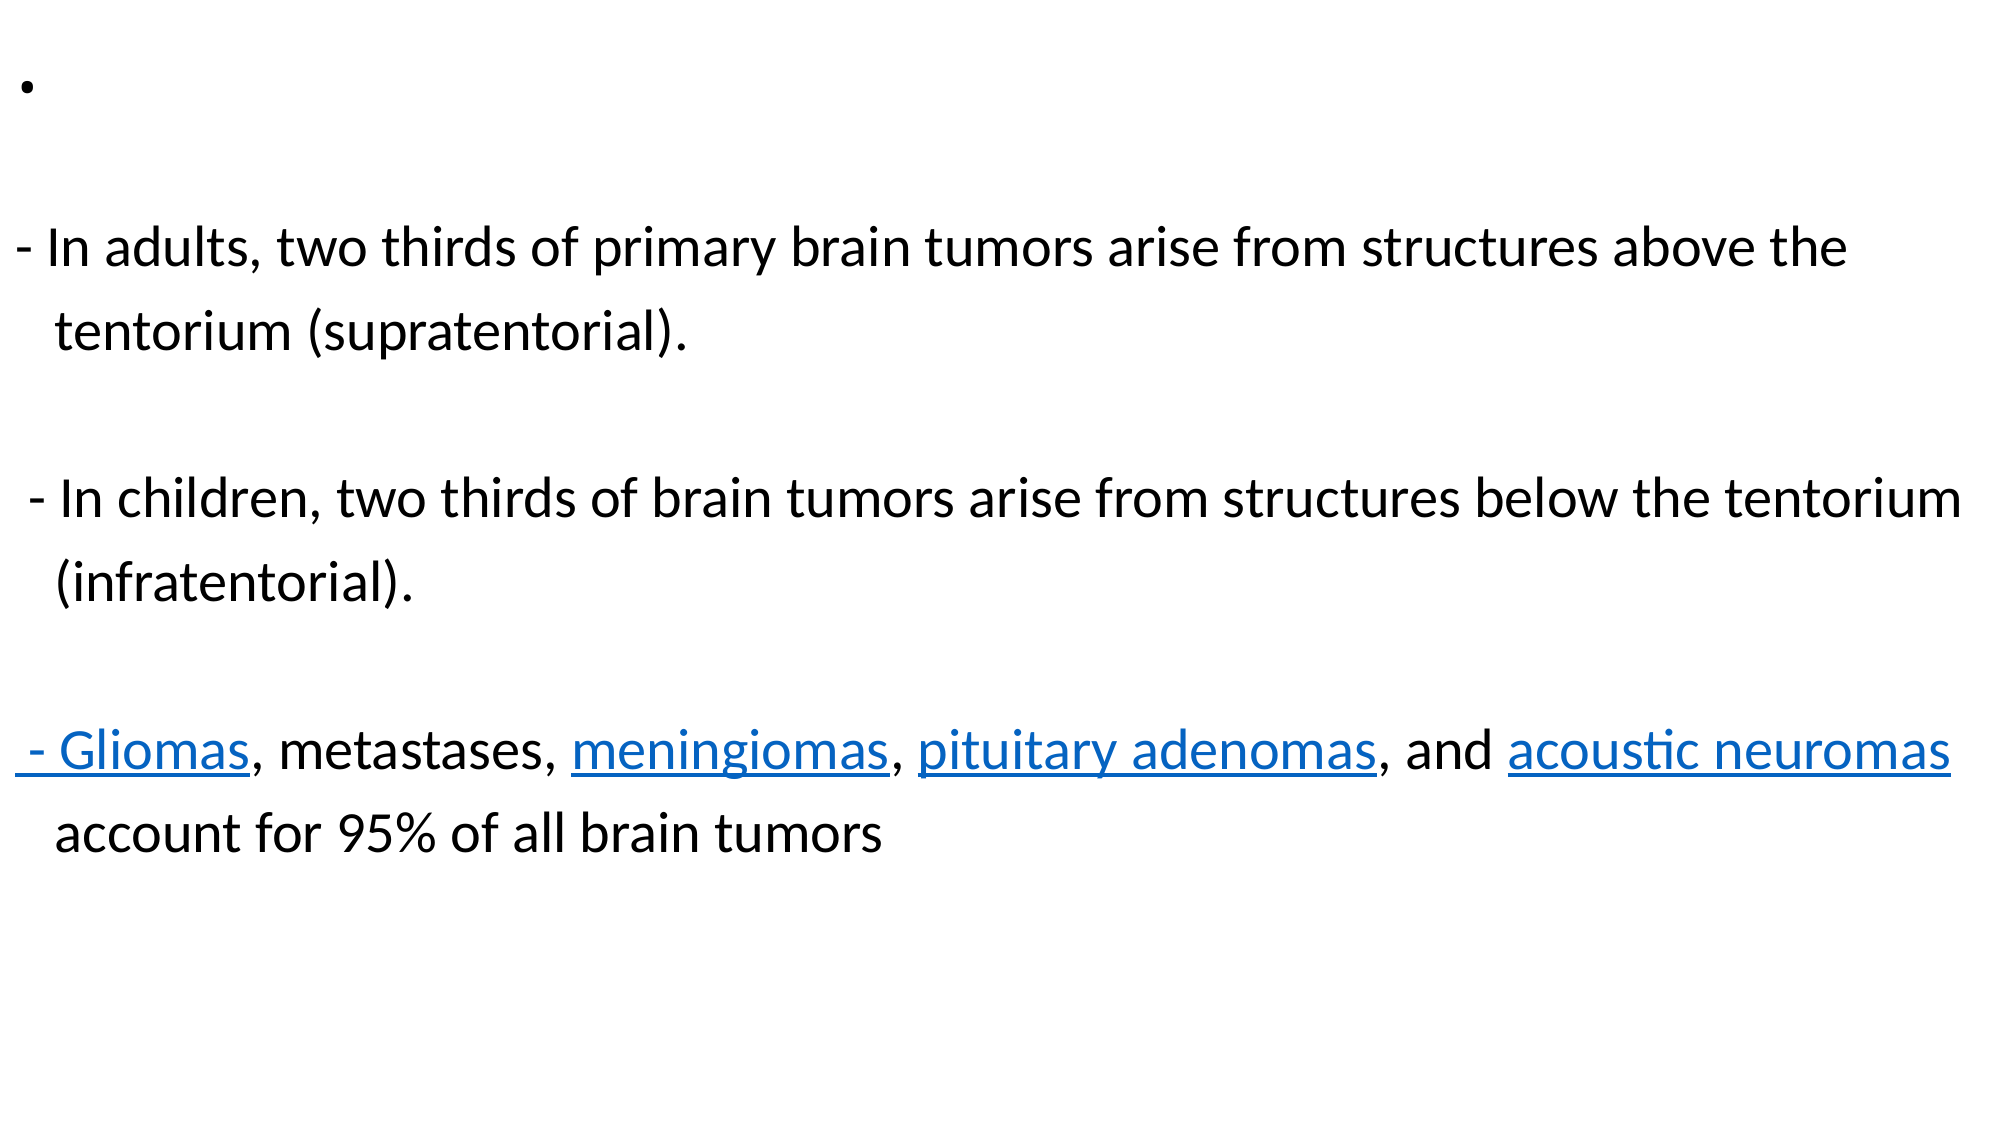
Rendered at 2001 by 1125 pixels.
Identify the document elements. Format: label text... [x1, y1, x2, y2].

list - In adults, two thirds of primary brain tumors arise from structures above the tentorium (supratentorial). - In children, two thirds of brain tumors arise from structures below the tentorium (infratentorial). - Gliomas, metastases, meningiomas, pituitary adenomas, and acoustic neuromas account for 95% of all brain tumors [0, 124, 2000, 1125]
title . [0, 0, 1863, 124]
